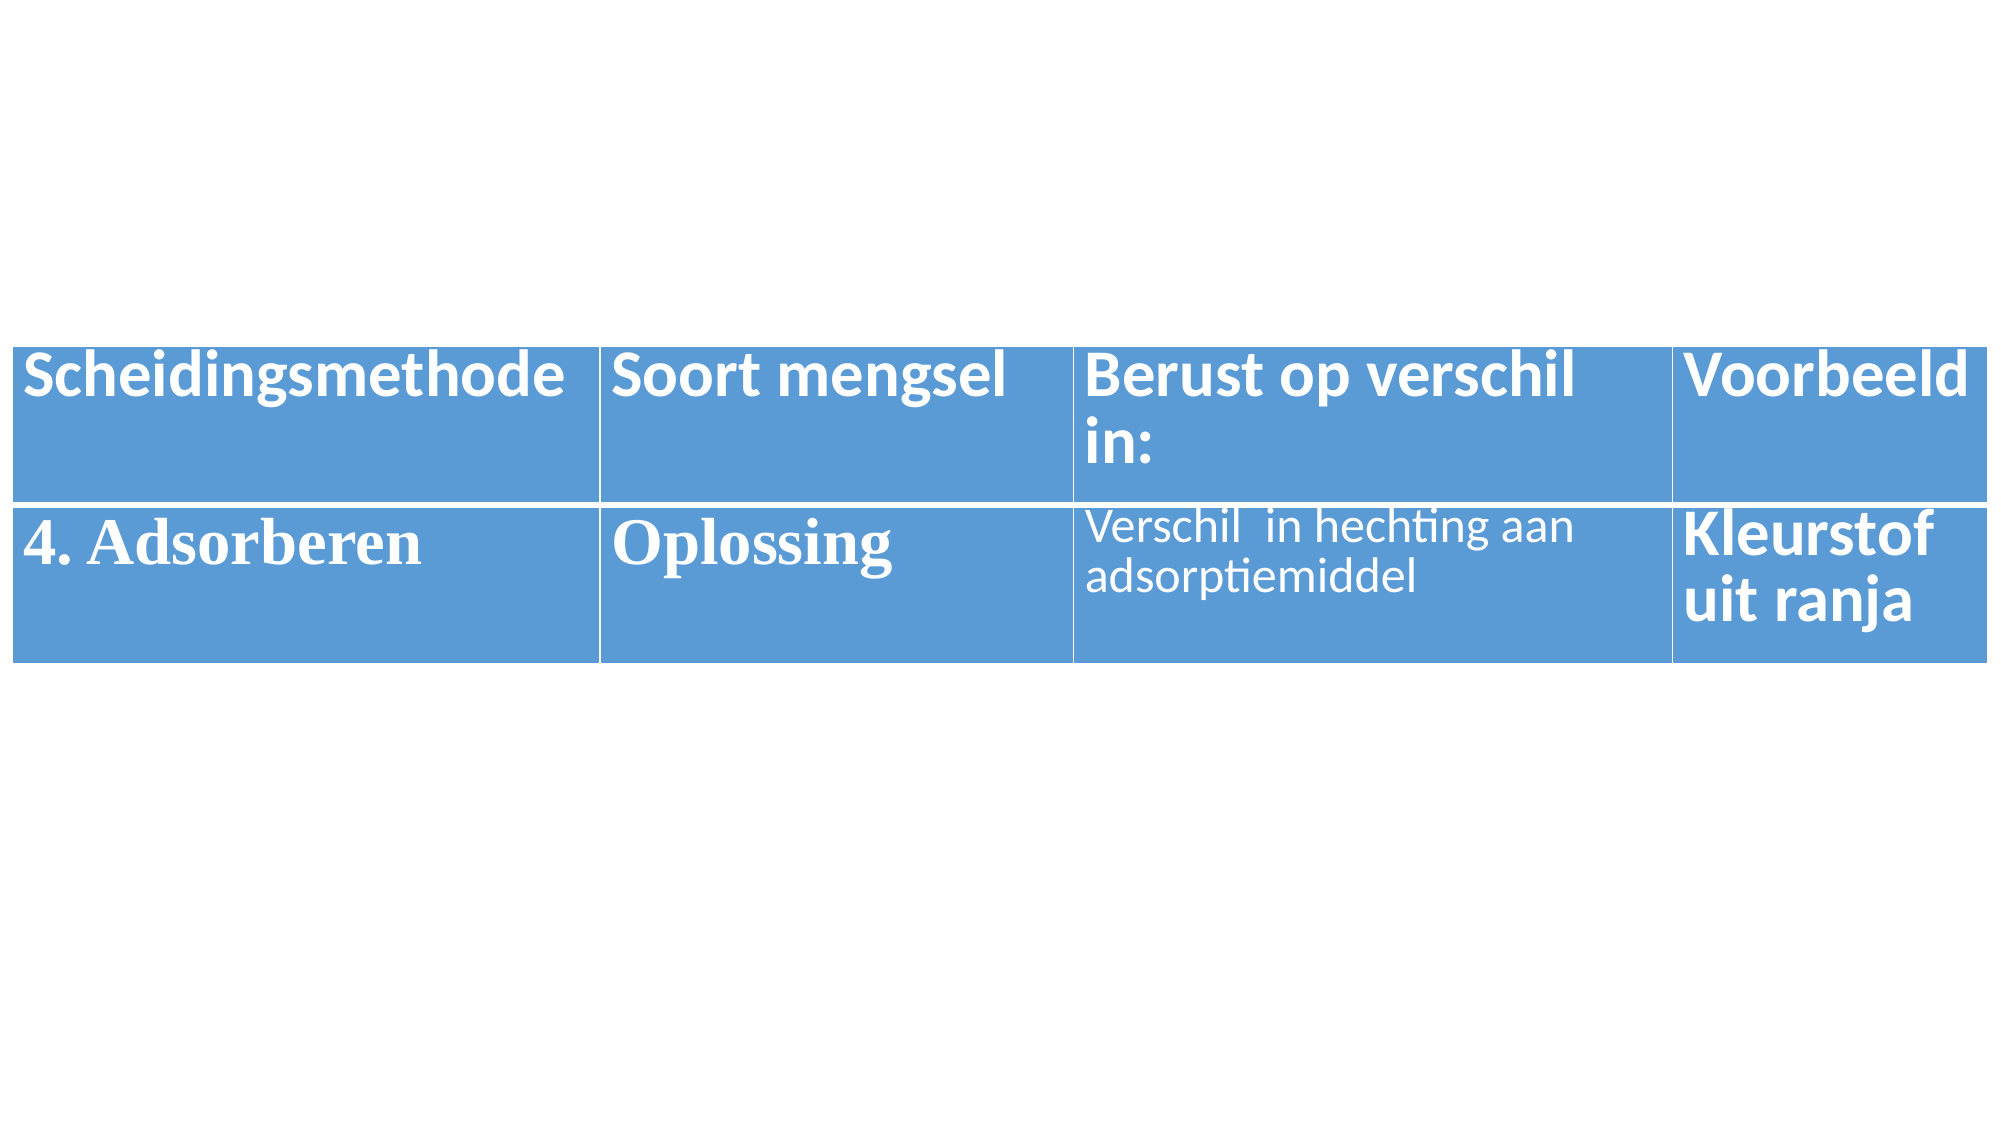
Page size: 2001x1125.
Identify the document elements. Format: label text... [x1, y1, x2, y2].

table_cell 4. Adsorberen [13, 508, 599, 663]
table_header Berust op verschil in: [1074, 347, 1672, 502]
table_header Voorbeeld [1673, 347, 1987, 502]
table_header Scheidingsmethode [13, 347, 599, 502]
table_cell Kleurstof uit ranja [1673, 508, 1987, 663]
table_cell Oplossing [601, 508, 1073, 663]
table_header Soort mengsel [601, 347, 1073, 502]
table_cell Verschil in hechting aan adsorptiemiddel [1074, 508, 1672, 663]
